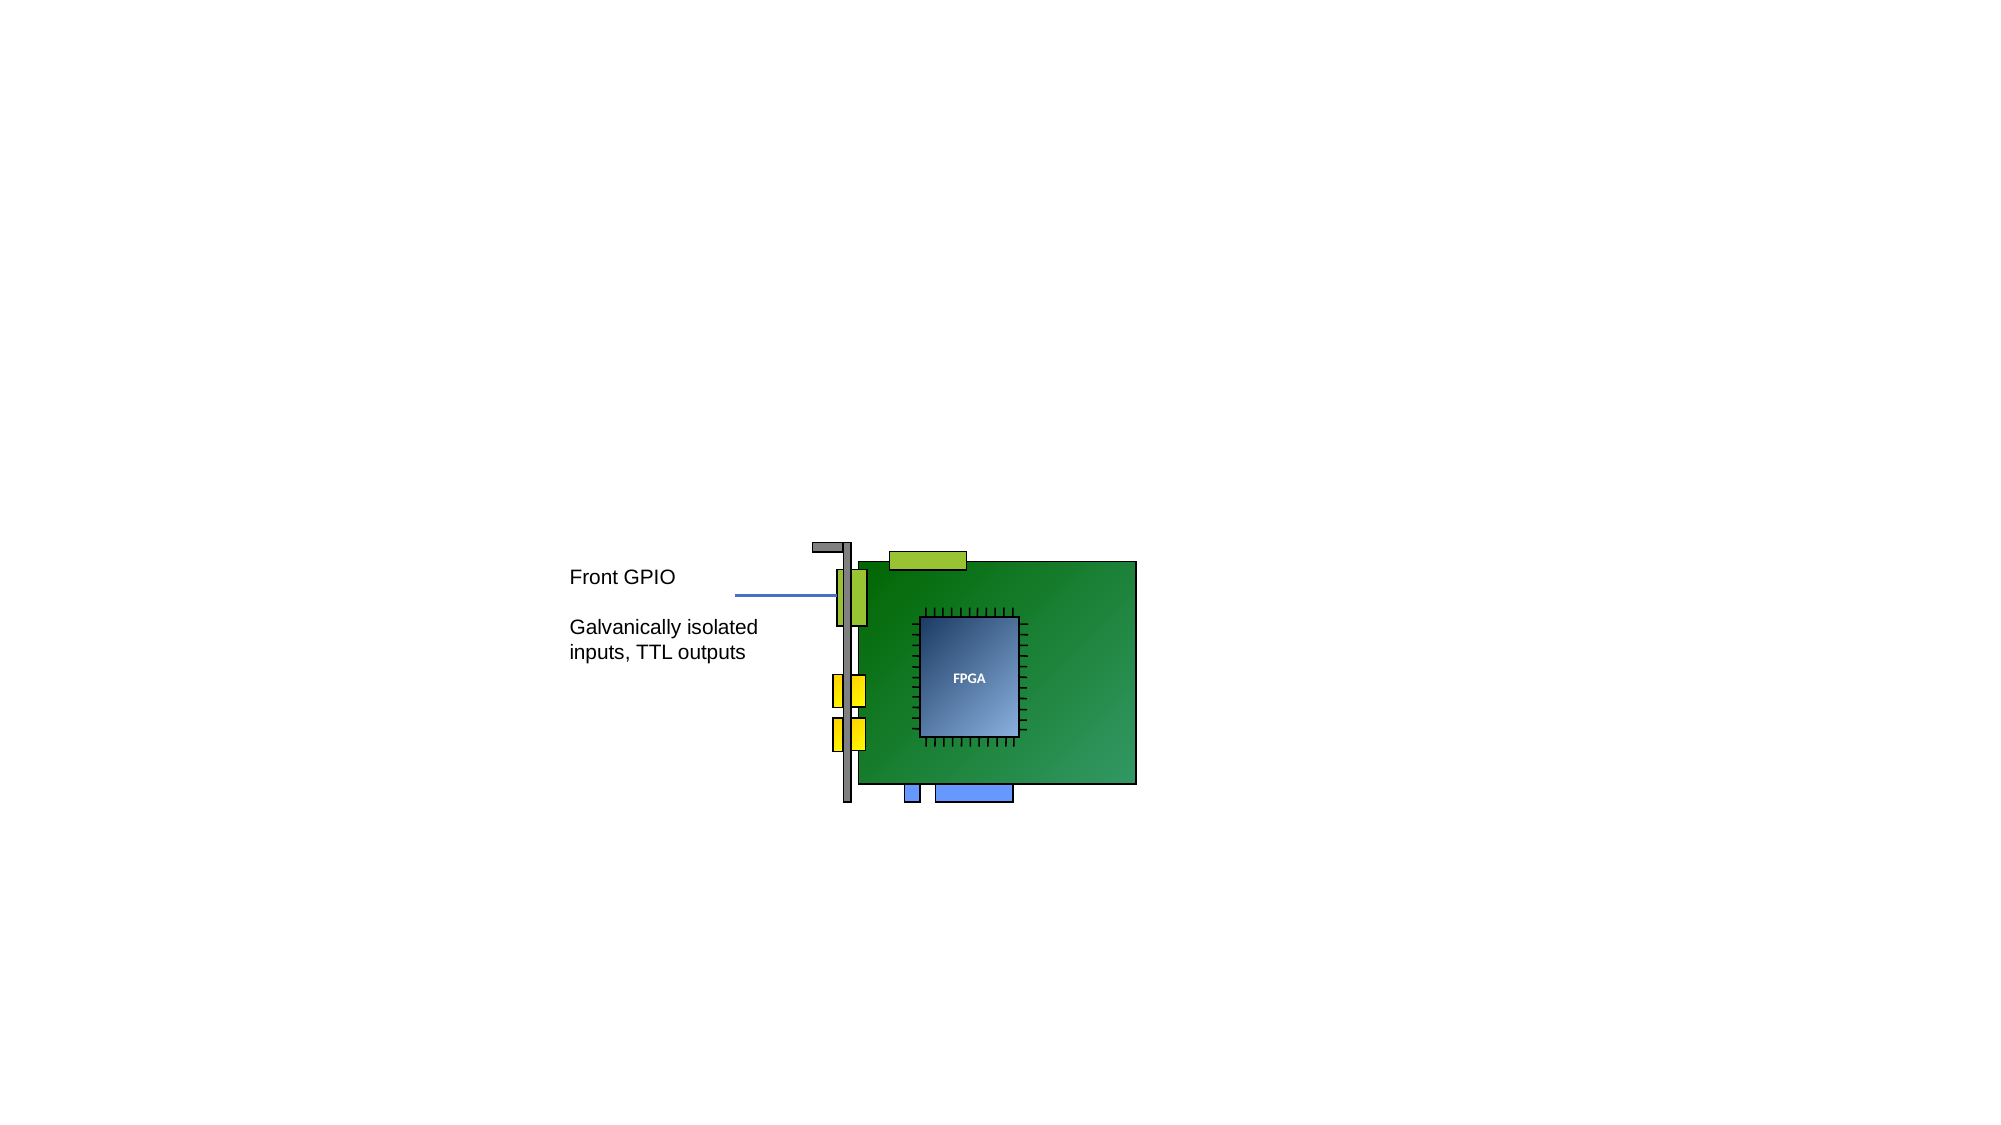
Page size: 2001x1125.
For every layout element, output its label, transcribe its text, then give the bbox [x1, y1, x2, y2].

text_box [812, 542, 1136, 803]
text_box Front GPIO Galvanically isolated inputs, TTL outputs [554, 556, 789, 671]
